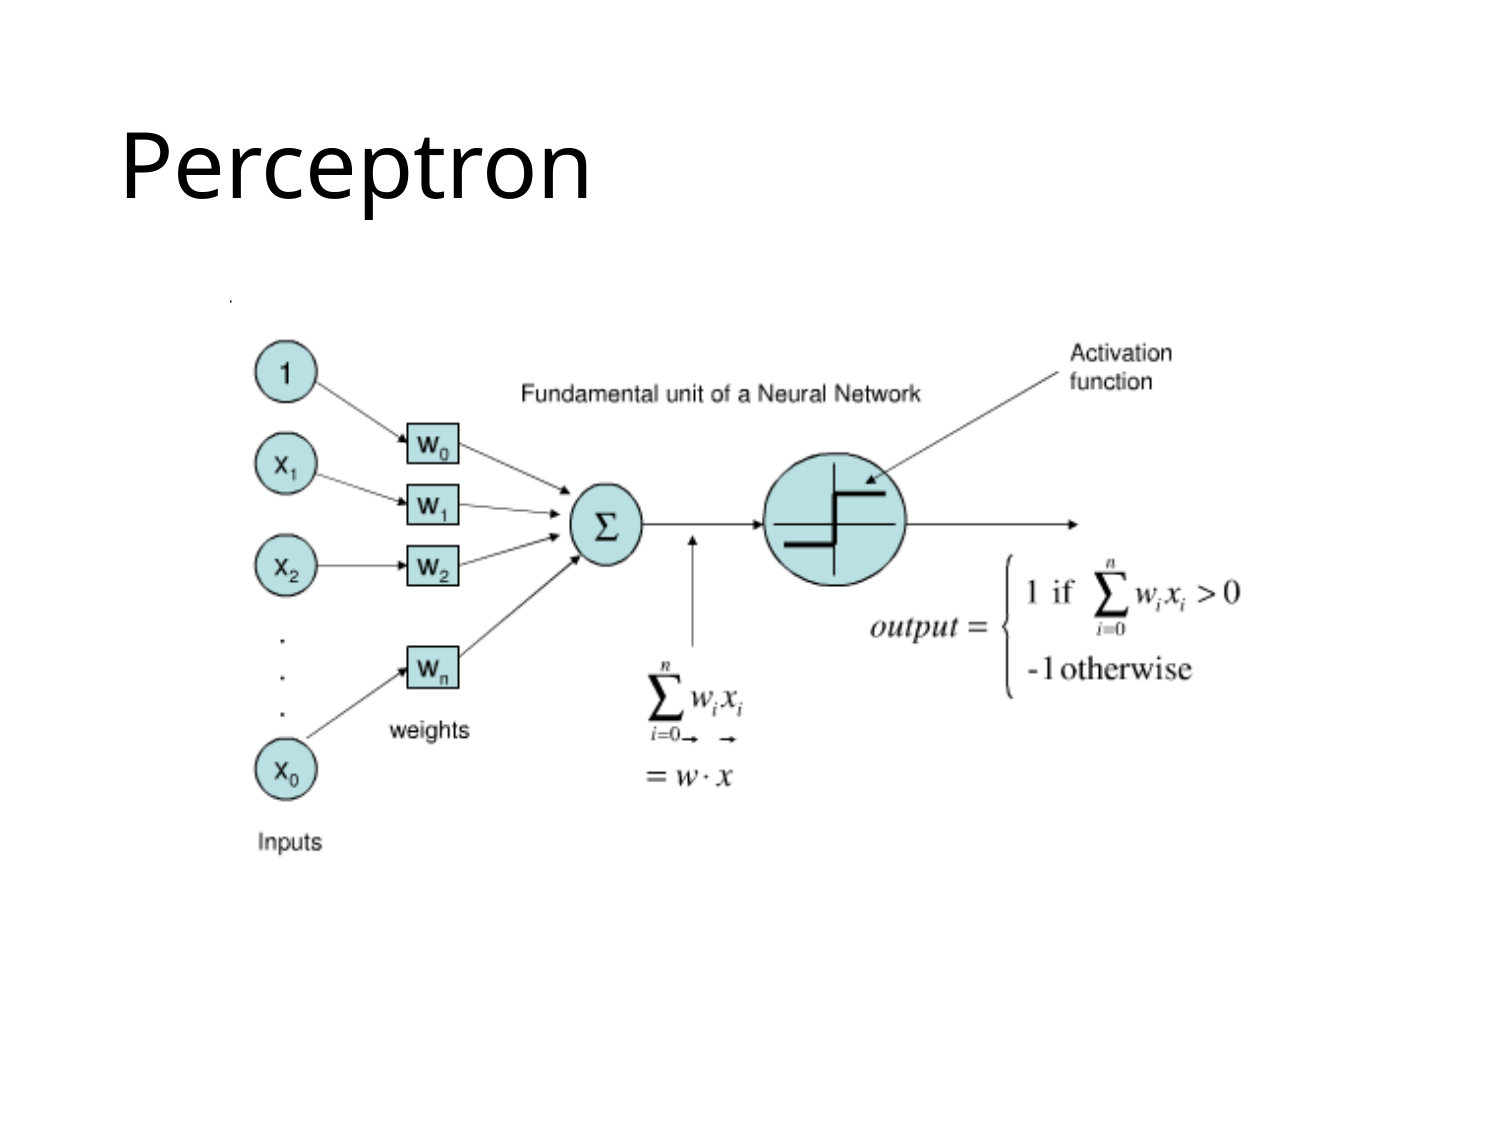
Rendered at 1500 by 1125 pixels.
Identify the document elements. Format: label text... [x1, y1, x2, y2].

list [229, 299, 1270, 863]
title Perceptron [103, 59, 1397, 278]
